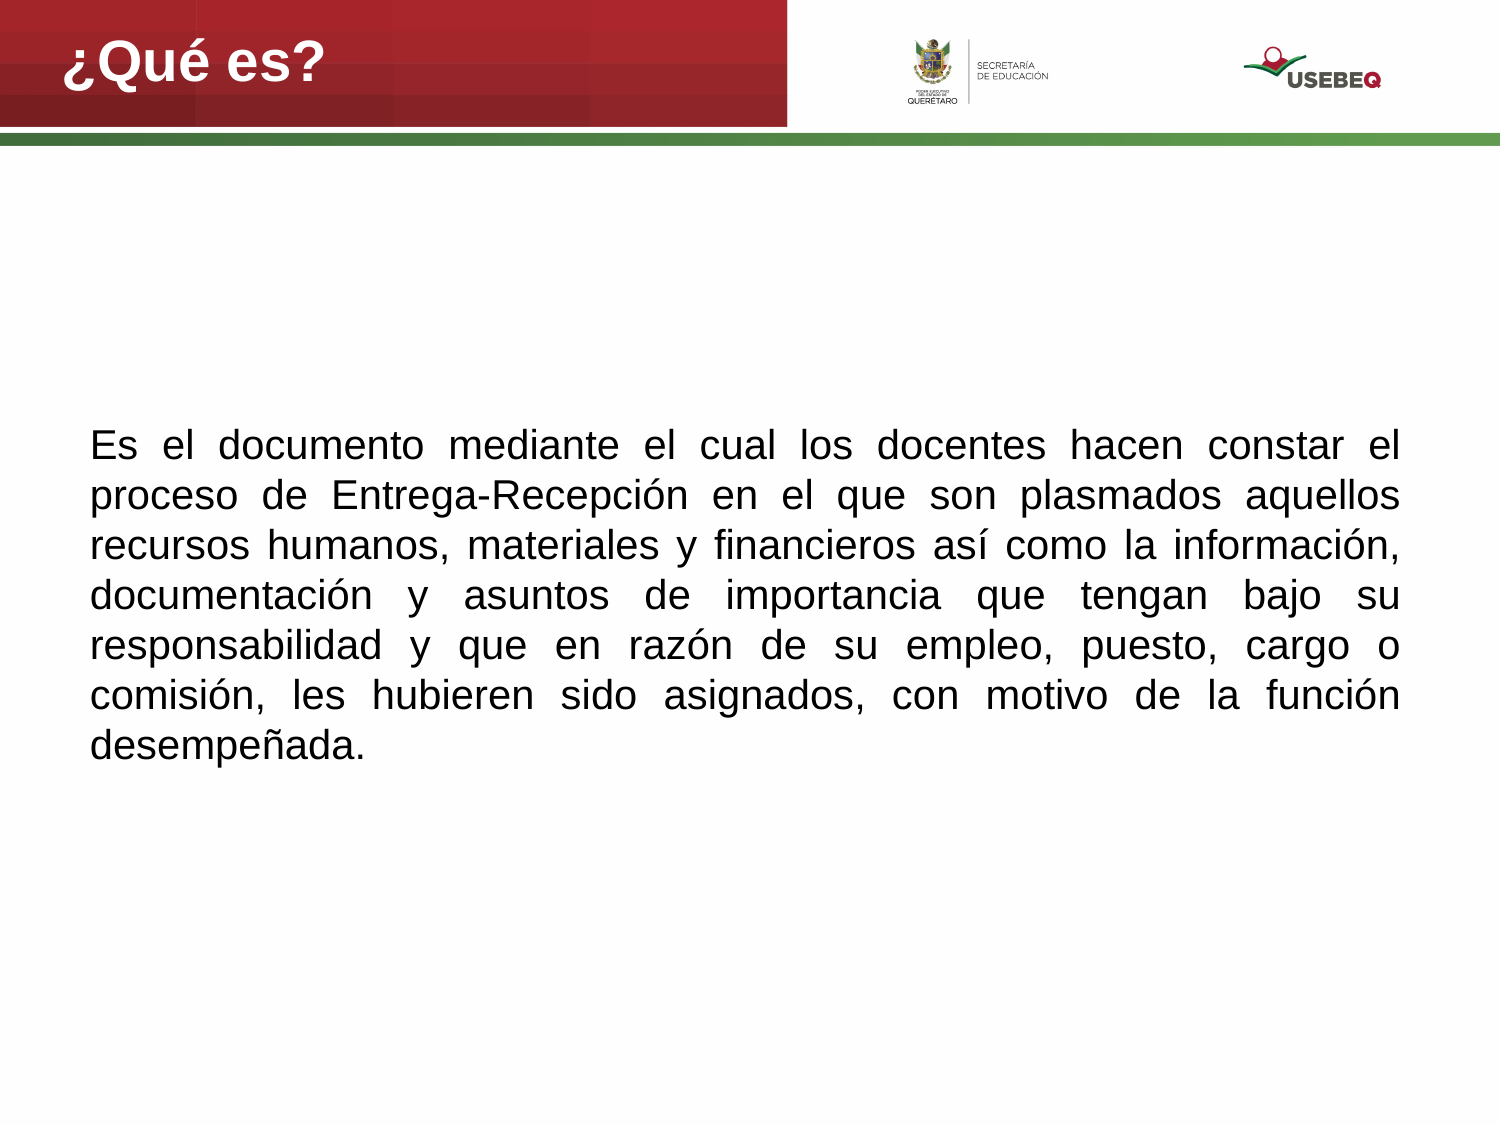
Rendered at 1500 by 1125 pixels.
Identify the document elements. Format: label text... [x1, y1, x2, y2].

picture [0, 0, 1500, 1125]
text_box Es el documento mediante el cual los docentes hacen constar el proceso de Entrega-Recepción en el que son plasmados aquellos recursos humanos, materiales y financieros así como la información, documentación y asuntos de importancia que tengan bajo su responsabilidad y que en razón de su empleo, puesto, cargo o comisión, les hubieren sido asignados, con motivo de la función desempeñada. [74, 410, 1417, 776]
text_box ¿Qué es? [47, 15, 672, 101]
